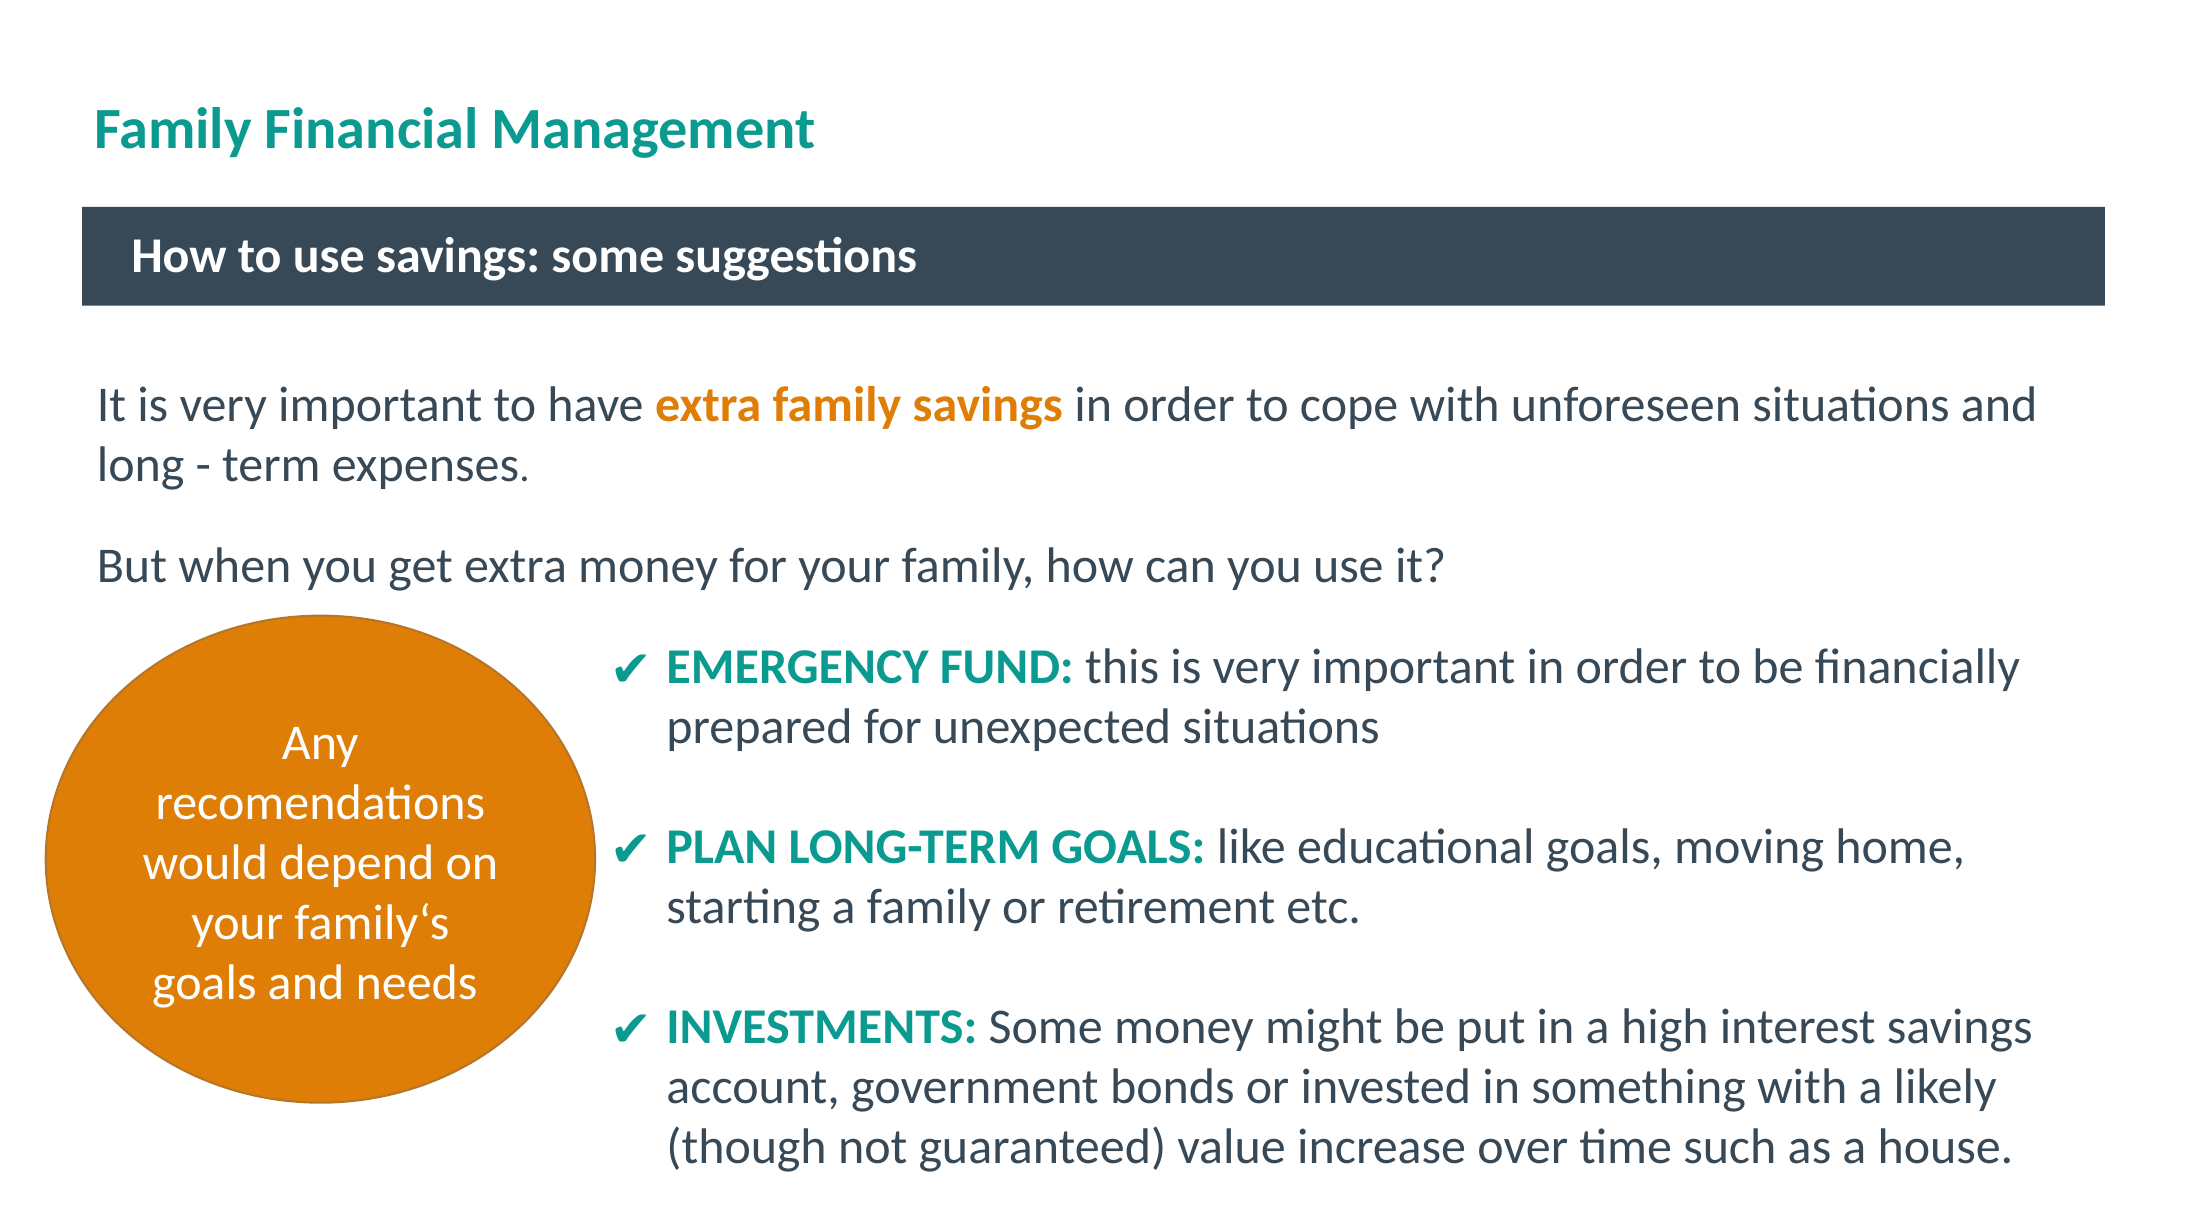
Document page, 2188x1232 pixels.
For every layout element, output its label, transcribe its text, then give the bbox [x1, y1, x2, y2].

text_box EMERGENCY FUND: this is very important in order to be financially prepared for unexpected situations PLAN LONG-TERM GOALS: like educational goals, moving home, starting a family or retirement etc. INVESTMENTS: Some money might be put in a high interest savings account, government bonds or invested in something with a likely (though not guaranteed) value increase over time such as a house. [595, 626, 2142, 1182]
text_box It is very important to have extra family savings in order to cope with unforeseen situations and long - term expenses. [81, 363, 2105, 499]
list How to use savings: some suggestions [82, 206, 2105, 306]
text_box Any recomendations would depend on your family‘s goals and needs [45, 615, 595, 1103]
title Family Financial Management [82, 70, 2106, 189]
text_box But when you get extra money for your family, how can you use it? [81, 525, 1555, 601]
